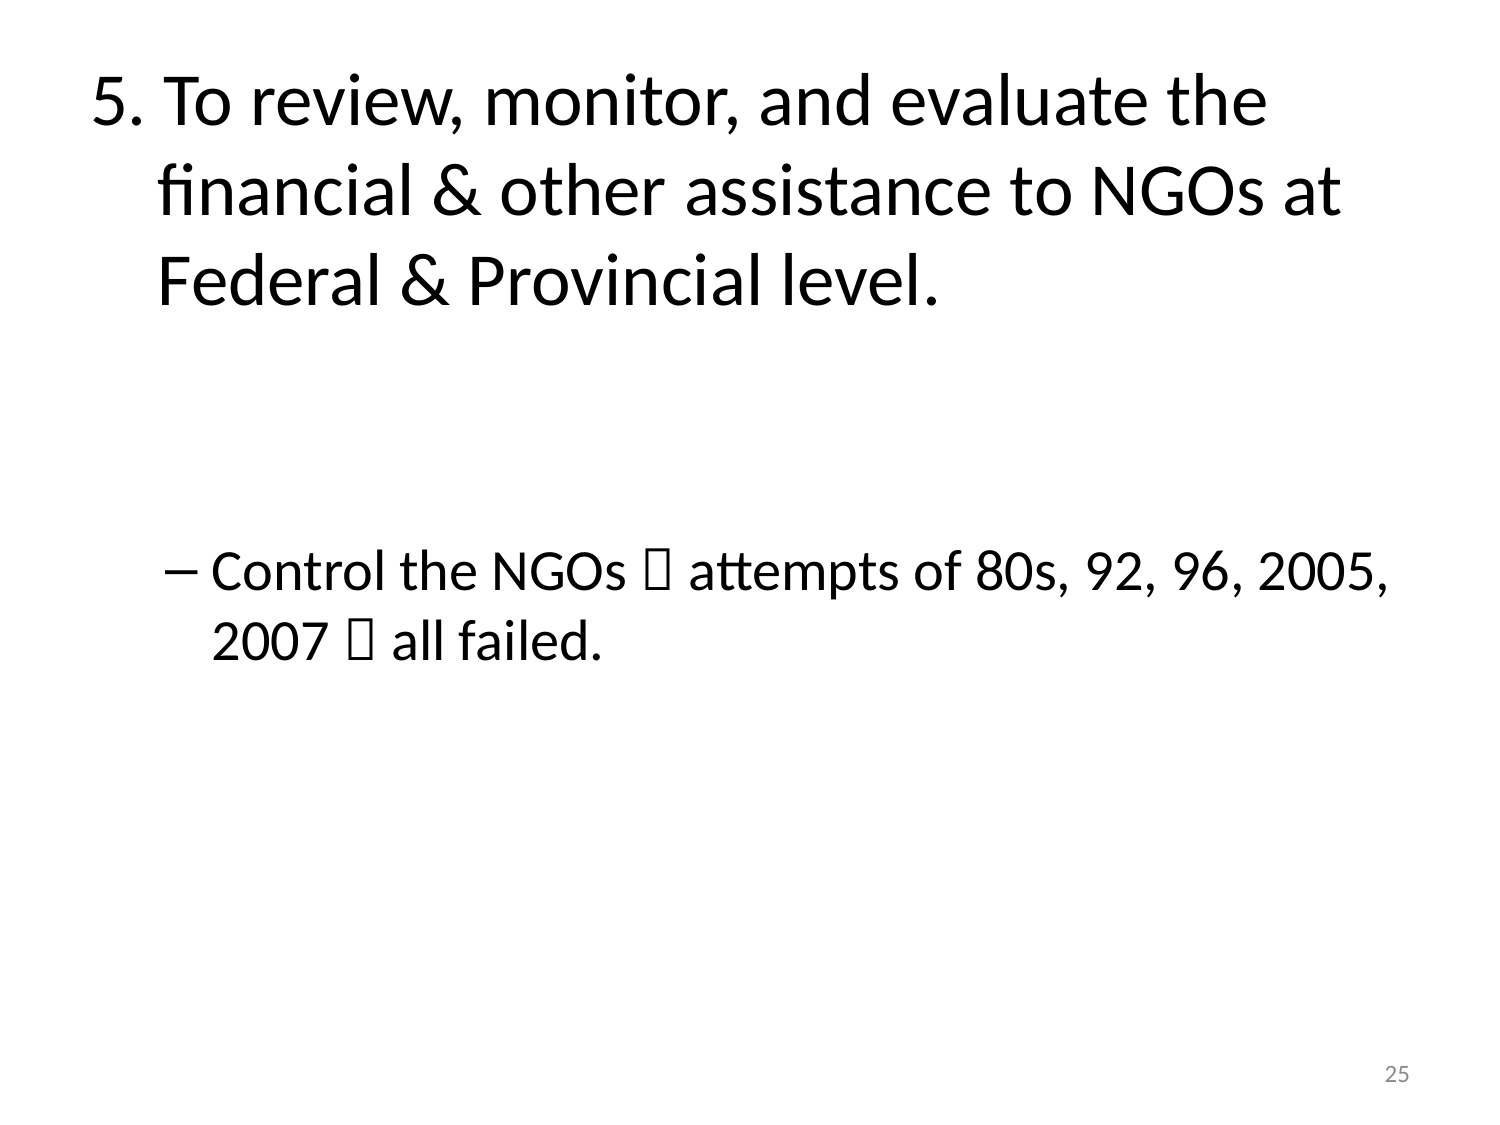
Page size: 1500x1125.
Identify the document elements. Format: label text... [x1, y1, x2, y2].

slide_number 25 [1074, 1042, 1425, 1103]
title 5. To review, monitor, and evaluate the financial & other assistance to NGOs at Federal & Provincial level. [75, 45, 1425, 325]
list Control the NGOs  attempts of 80s, 92, 96, 2005, 2007  all failed. [75, 525, 1425, 1005]
